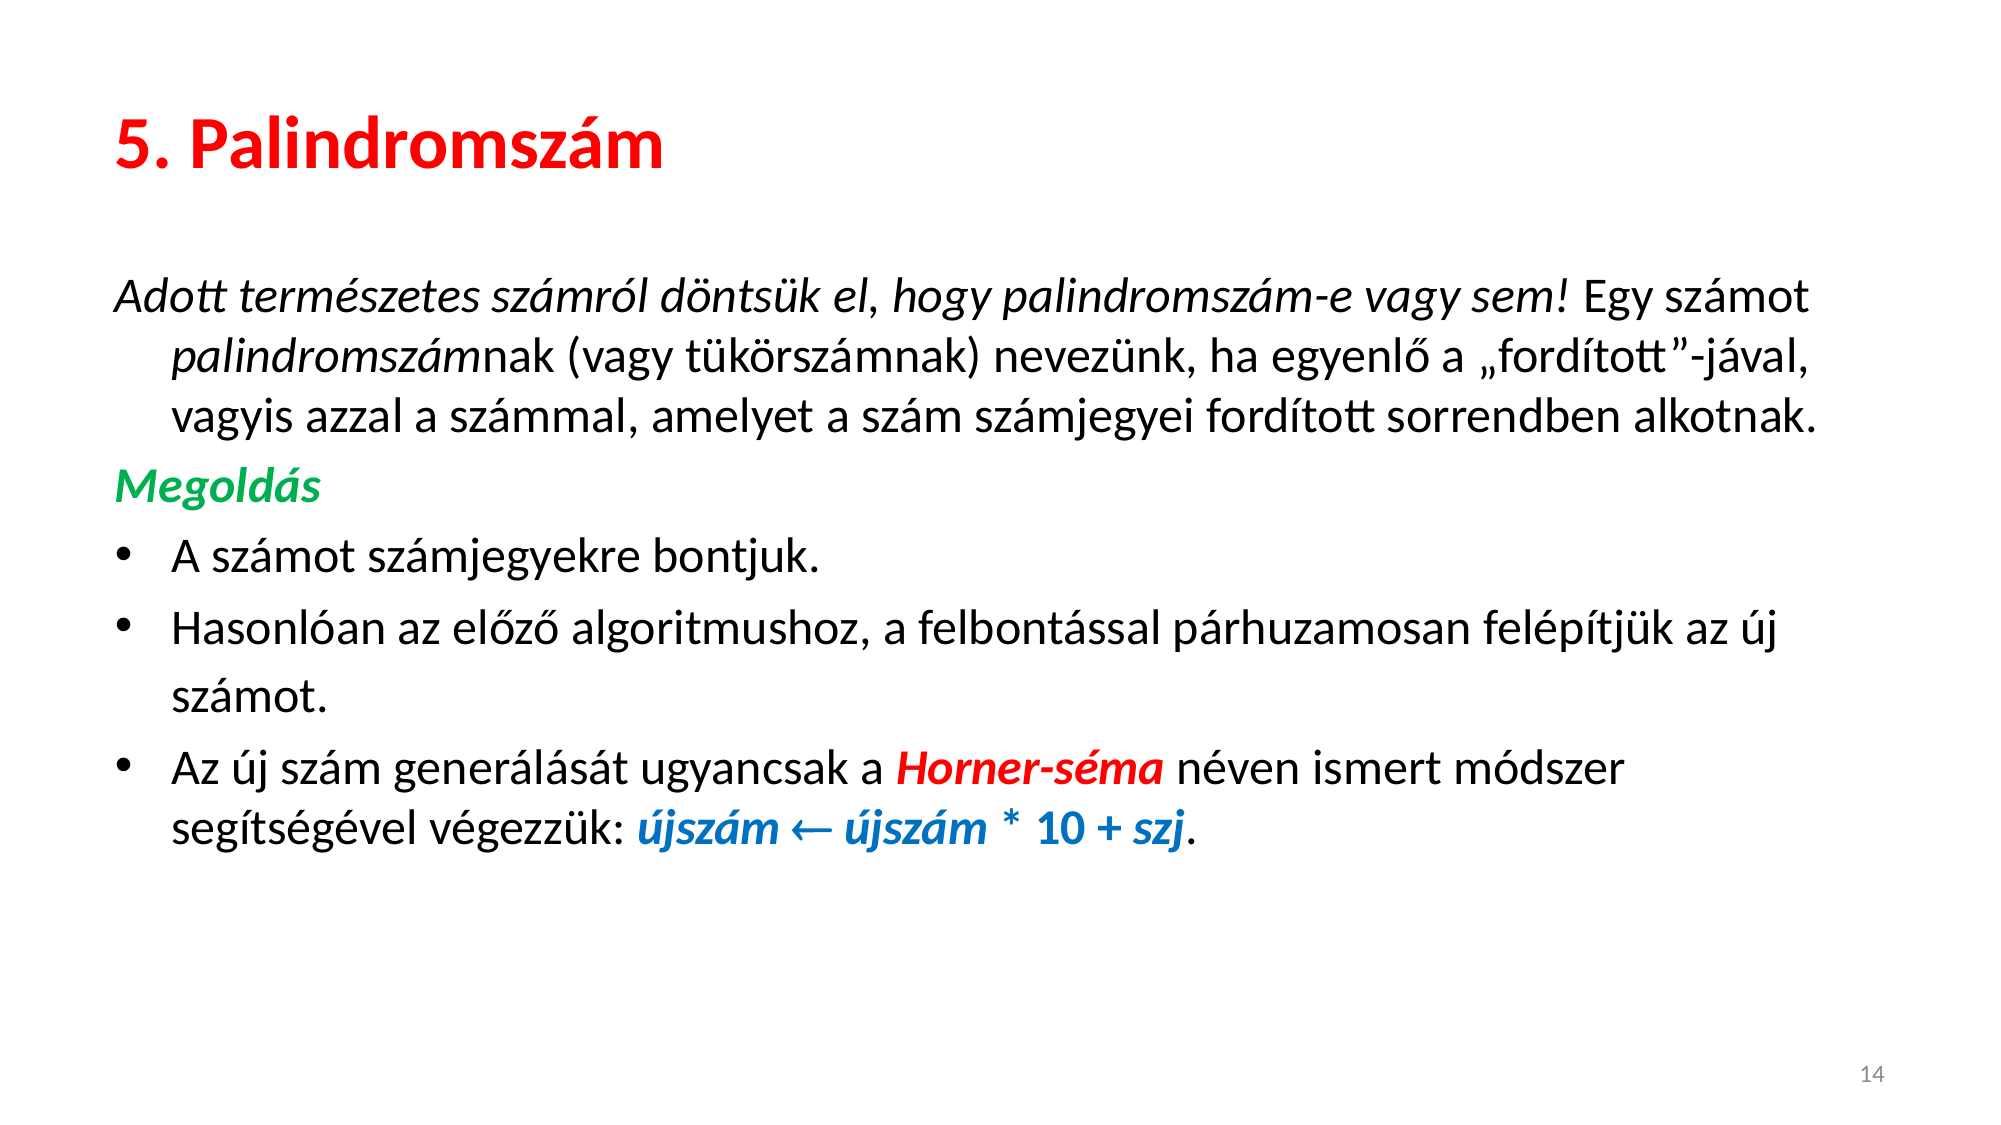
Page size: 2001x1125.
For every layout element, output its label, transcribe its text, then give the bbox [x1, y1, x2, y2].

title 5. Palindromszám [99, 45, 1900, 233]
slide_number 14 [1433, 1042, 1900, 1103]
list Adott természetes számról döntsük el, hogy palindromszám-e vagy sem! Egy számot palindromszámnak (vagy tükörszámnak) nevezünk, ha egyenlő a „fordított”-jával, vagyis azzal a számmal, amelyet a szám számjegyei fordított sorrendben alkotnak. Megoldás A számot számjegyekre bontjuk. Hasonlóan az előző algoritmushoz, a felbontással párhuzamosan felépítjük az új számot. Az új szám generálását ugyancsak a Horner-séma néven ismert módszer segítségével végezzük: újszám  újszám * 10 + szj. [99, 255, 1863, 1000]
